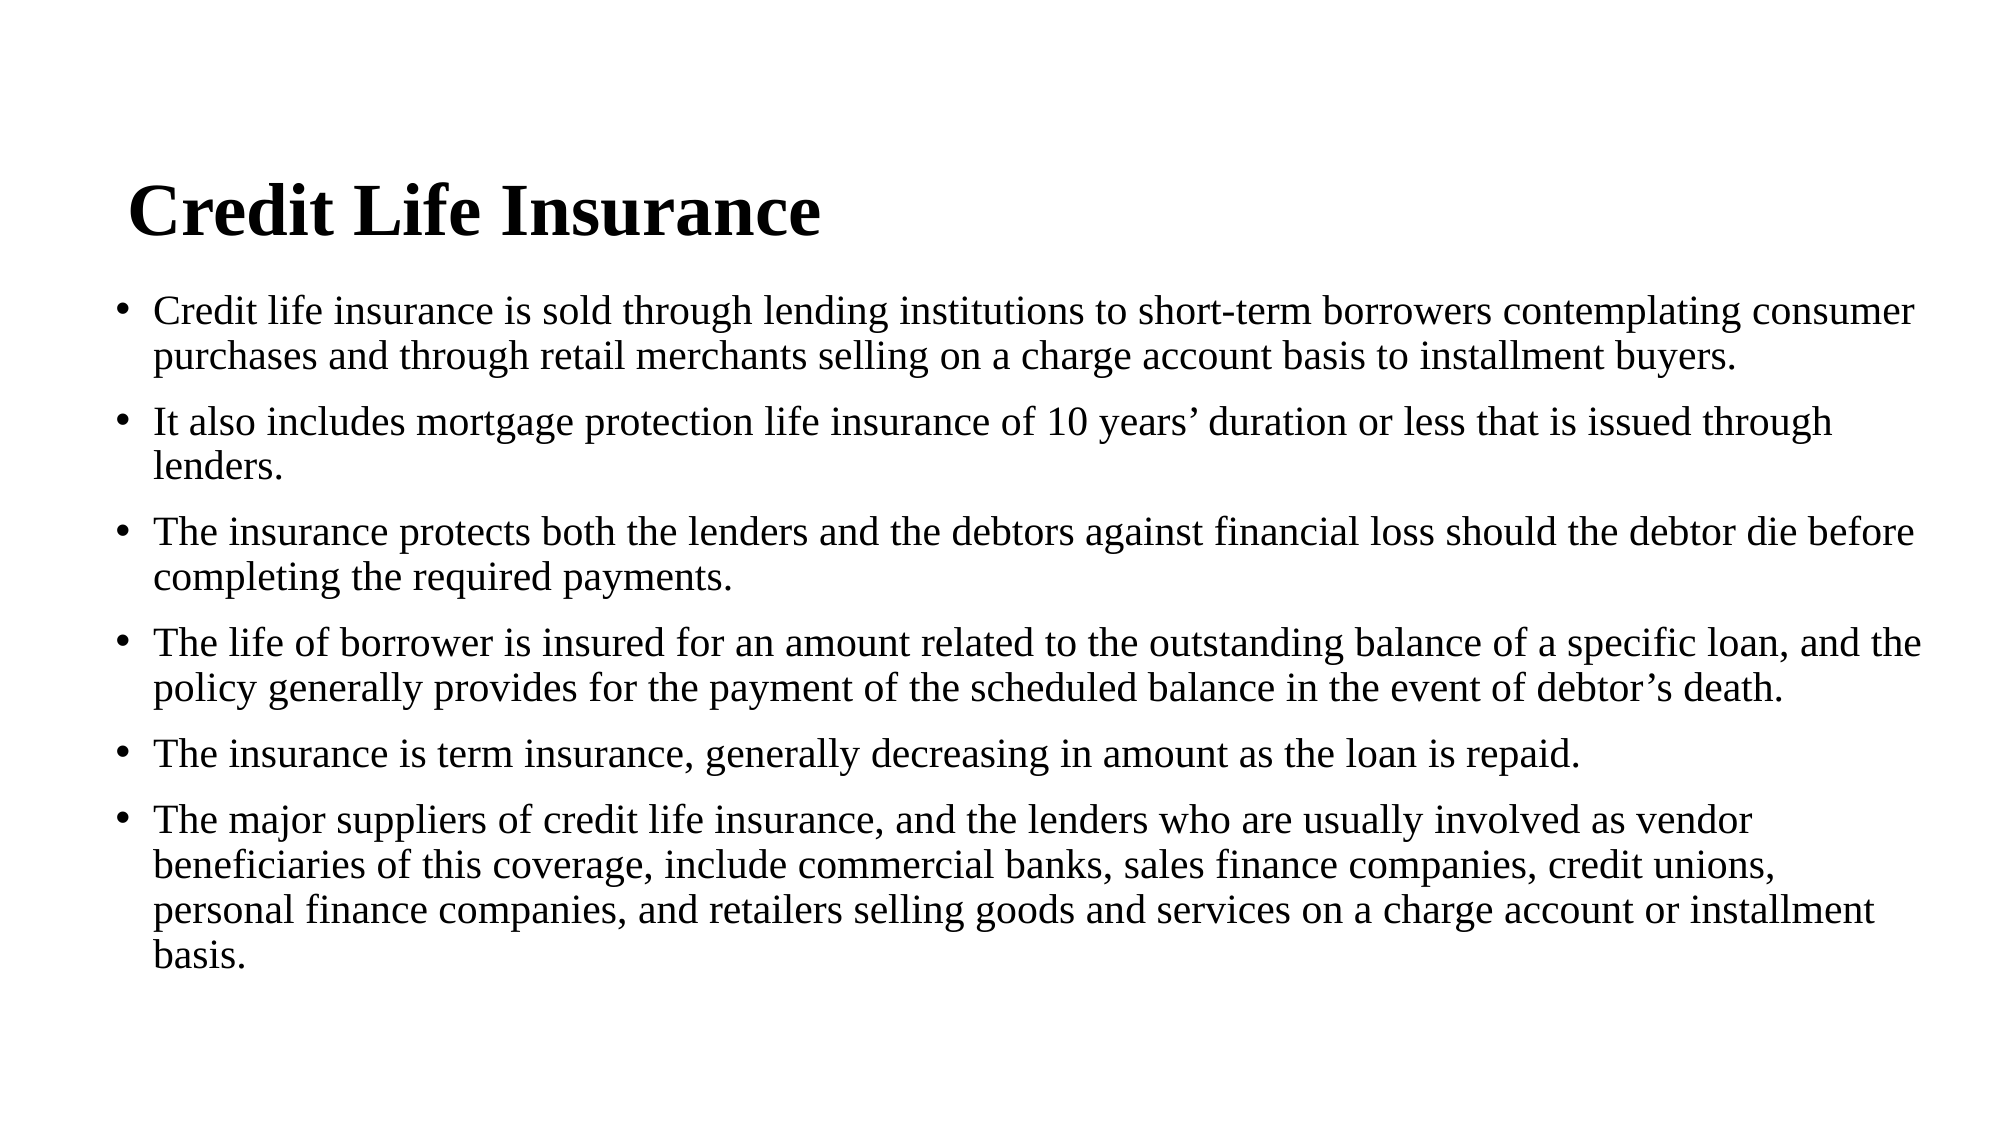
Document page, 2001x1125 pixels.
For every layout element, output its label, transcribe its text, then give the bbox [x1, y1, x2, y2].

list Credit life insurance is sold through lending institutions to short-term borrowers contemplating consumer purchases and through retail merchants selling on a charge account basis to installment buyers. It also includes mortgage protection life insurance of 10 years’ duration or less that is issued through lenders. The insurance protects both the lenders and the debtors against financial loss should the debtor die before completing the required payments. The life of borrower is insured for an amount related to the outstanding balance of a specific loan, and the policy generally provides for the payment of the scheduled balance in the event of debtor’s death. The insurance is term insurance, generally decreasing in amount as the loan is repaid. The major suppliers of credit life insurance, and the lenders who are usually involved as vendor beneficiaries of this coverage, include commercial banks, sales finance companies, credit unions, personal finance companies, and retailers selling goods and services on a charge account or installment basis. [100, 280, 1945, 1078]
title Credit Life Insurance [112, 117, 1913, 280]
